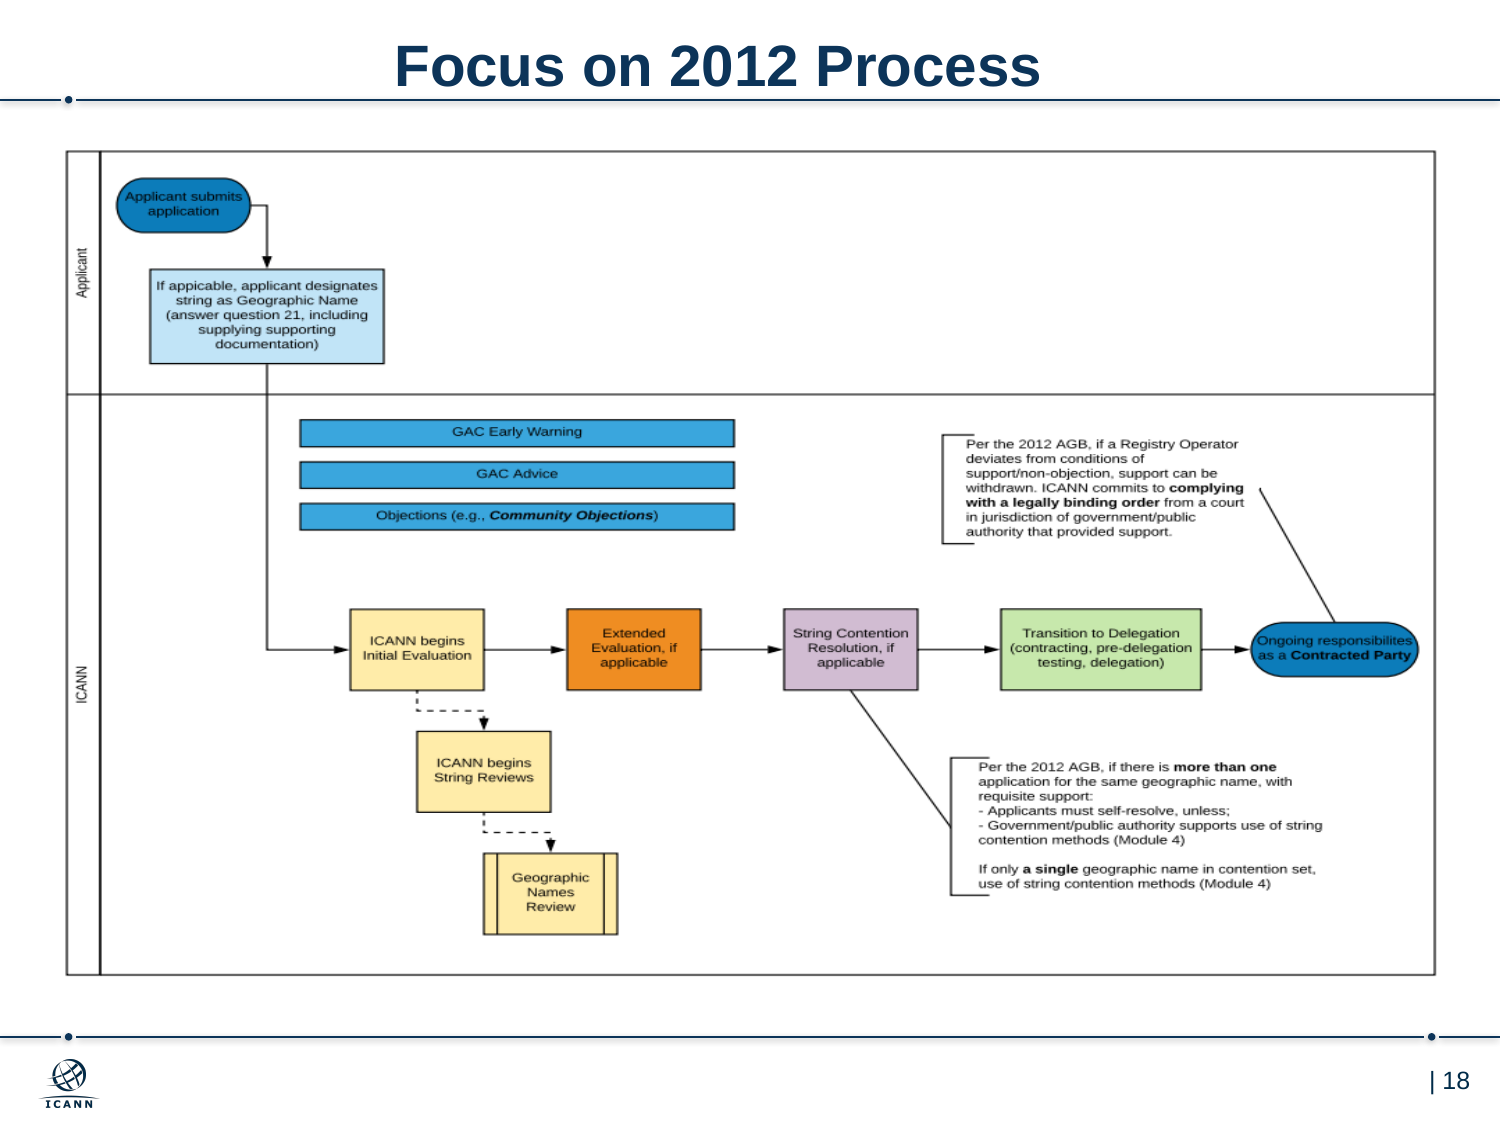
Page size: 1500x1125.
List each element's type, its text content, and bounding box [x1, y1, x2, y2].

picture [17, 110, 1483, 1027]
title Focus on 2012 Process [61, 20, 1376, 95]
picture [38, 1059, 100, 1108]
